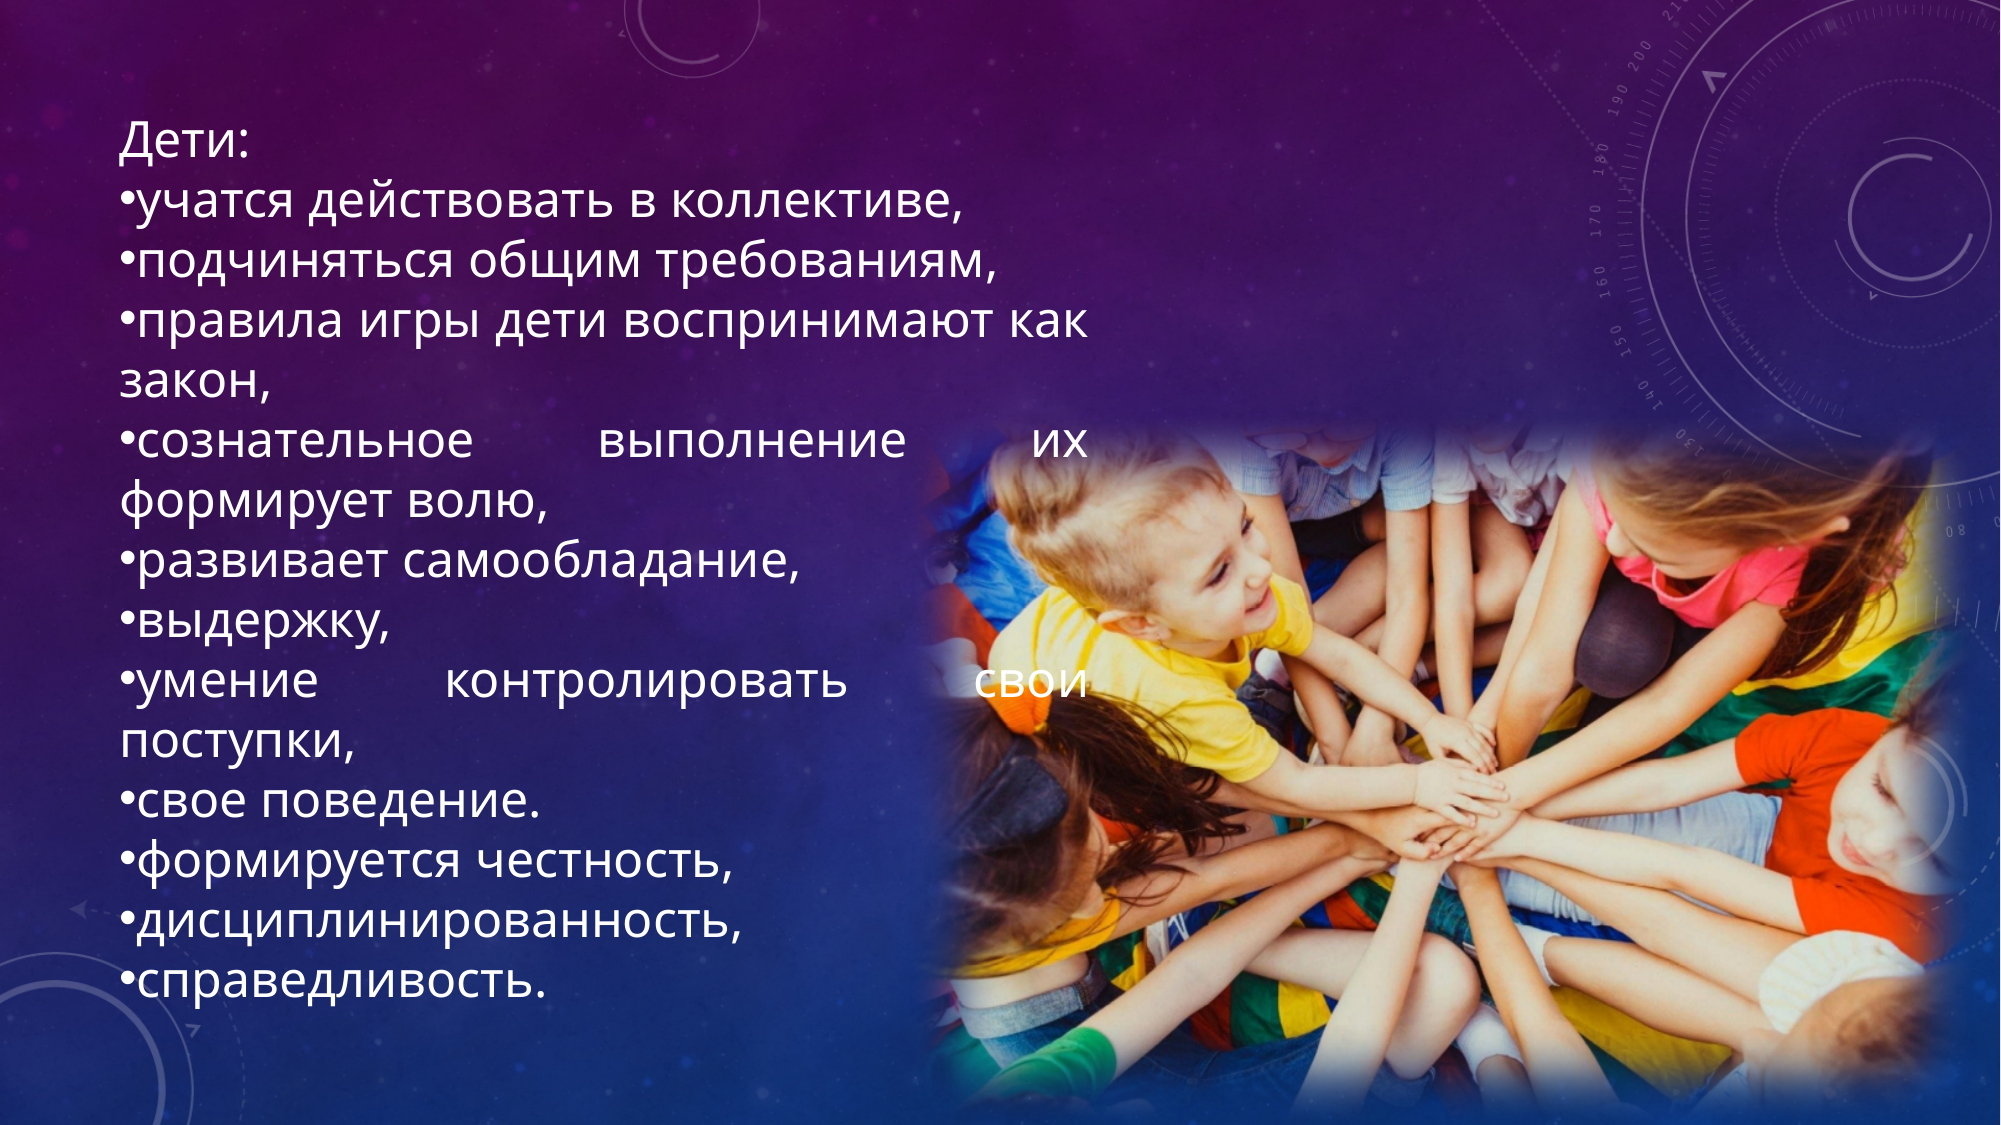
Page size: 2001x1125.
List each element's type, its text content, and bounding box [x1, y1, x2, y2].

text_box Дети: учатся действовать в коллективе, подчиняться общим требованиям, правила игры дети воспринимают как закон, сознательное выполнение их формирует волю, развивает самообладание, выдержку, умение контролировать свои поступки, свое поведение. формируется честность, дисциплинированность, справедливость. [104, 99, 1105, 1015]
picture [0, 0, 2001, 1125]
